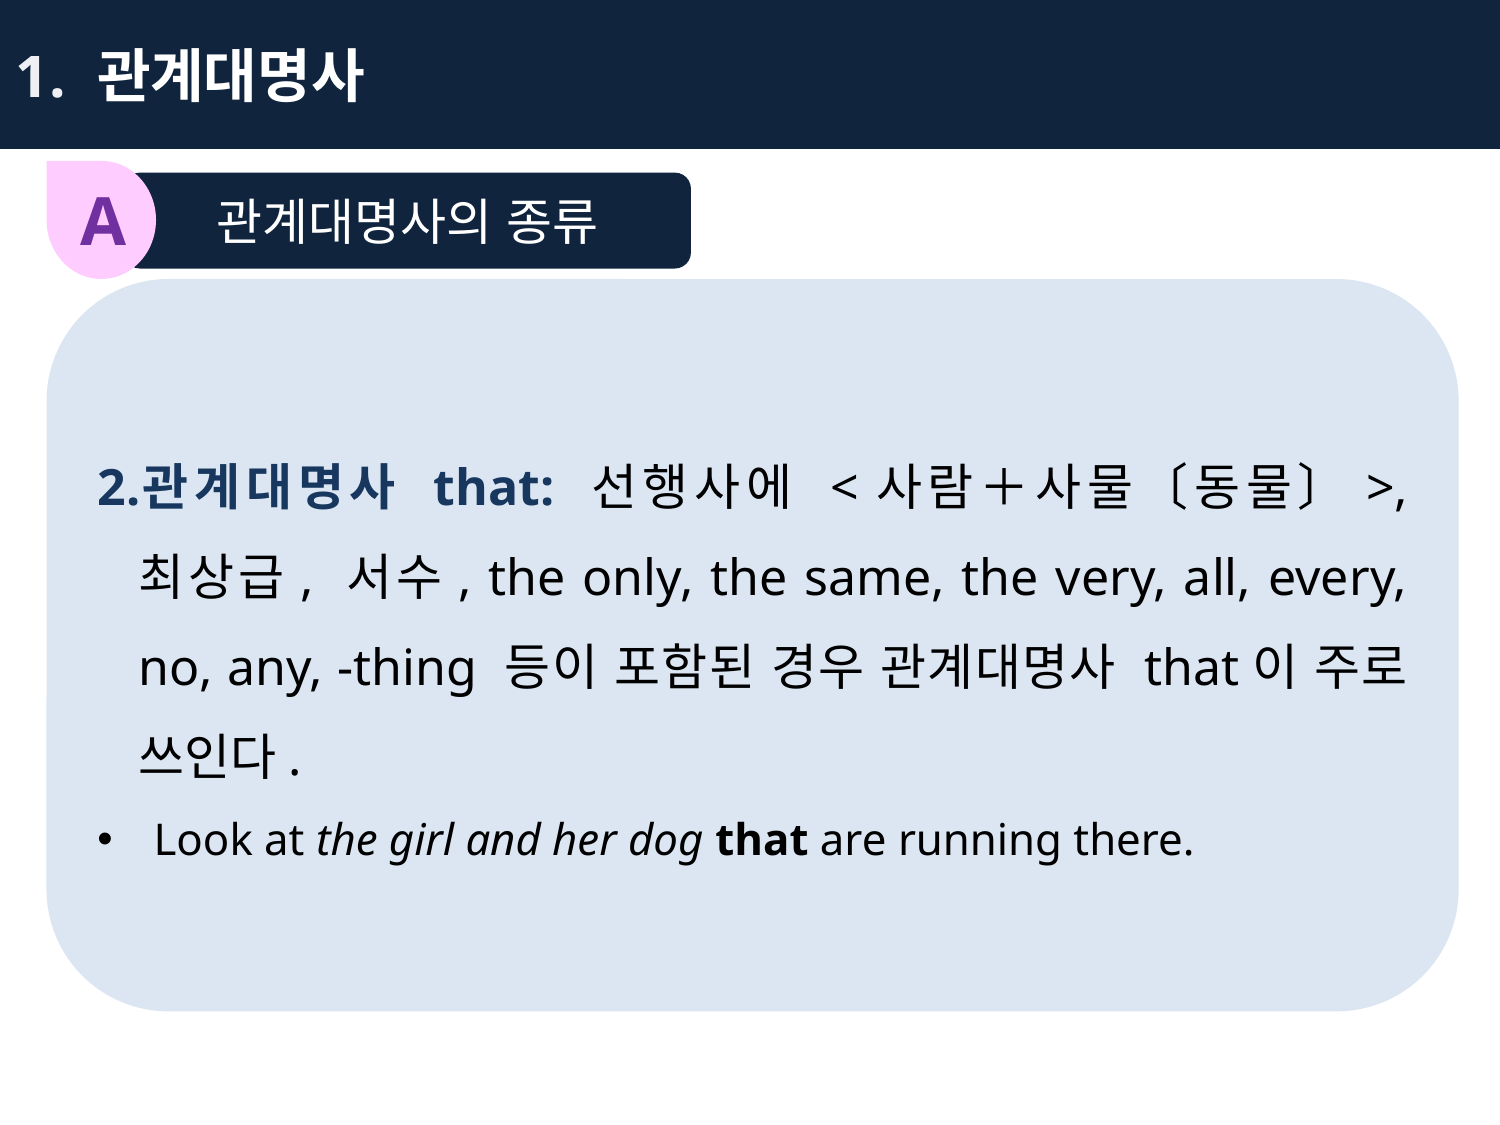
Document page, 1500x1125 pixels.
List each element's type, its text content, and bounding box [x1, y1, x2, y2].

text_box A [65, 171, 137, 266]
text_box 관계대명사의 종류 [135, 170, 694, 271]
text_box [44, 158, 159, 282]
text_box 관계대명사 that: 선행사에 <사람＋사물〔동물〕>, 최상급, 서수, the only, the same, the very, all, every, no, any, -thing 등이 포함된 경우 관계대명사 that이 주로 쓰인다. Look at the girl and her dog that are running there. [44, 276, 1461, 1014]
text_box 1. 관계대명사 [0, 0, 1500, 151]
